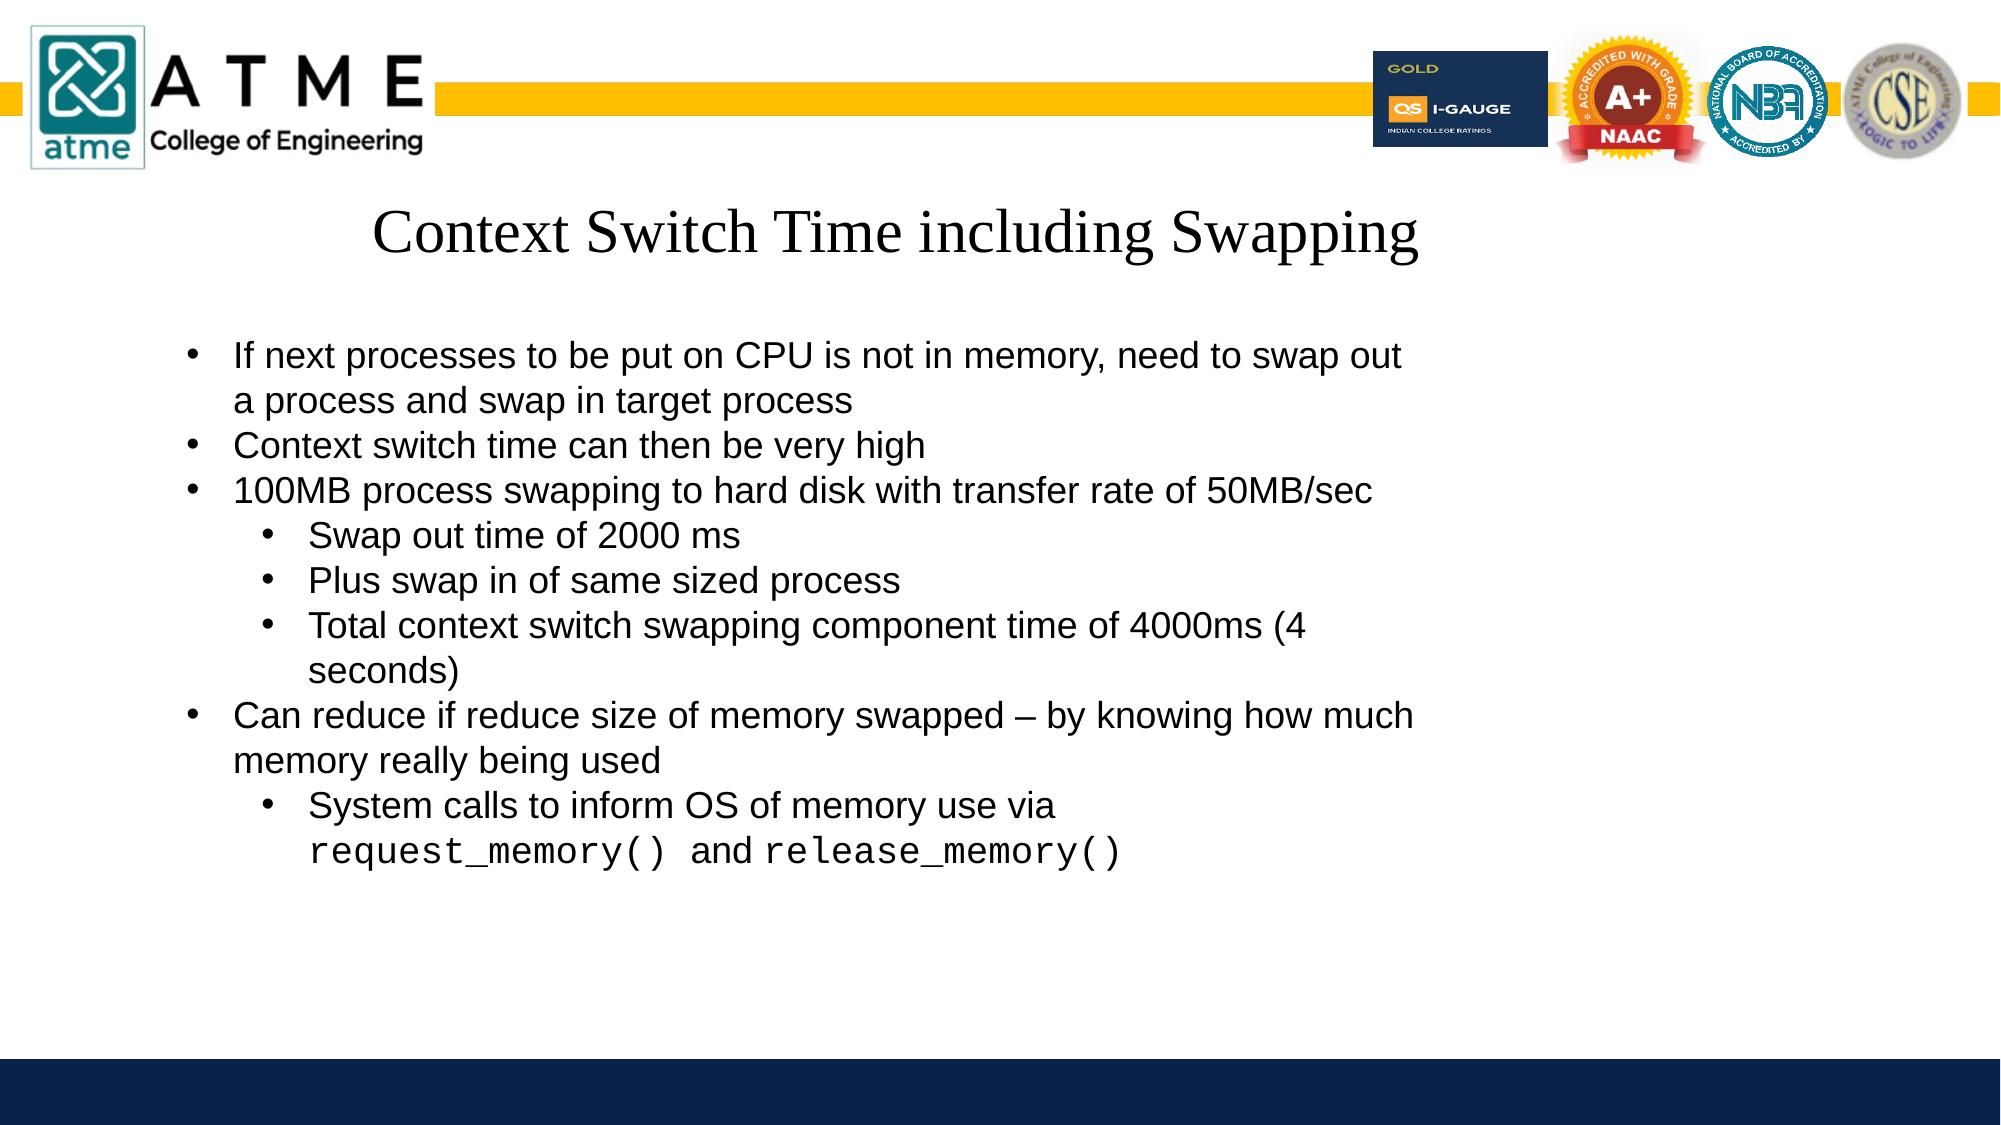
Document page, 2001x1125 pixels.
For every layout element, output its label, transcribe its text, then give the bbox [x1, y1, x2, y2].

picture [1373, 20, 1828, 180]
picture [0, 1059, 2001, 1125]
picture [22, 15, 435, 178]
list If next processes to be put on CPU is not in memory, need to swap out a process and swap in target process Context switch time can then be very high 100MB process swapping to hard disk with transfer rate of 50MB/sec Swap out time of 2000 ms Plus swap in of same sized process Total context switch swapping component time of 4000ms (4 seconds) Can reduce if reduce size of memory swapped – by knowing how much memory really being used System calls to inform OS of memory use via request_memory() and release_memory() [171, 323, 1433, 1104]
picture [1840, 26, 1968, 176]
title Context Switch Time including Swapping [357, 182, 1677, 278]
